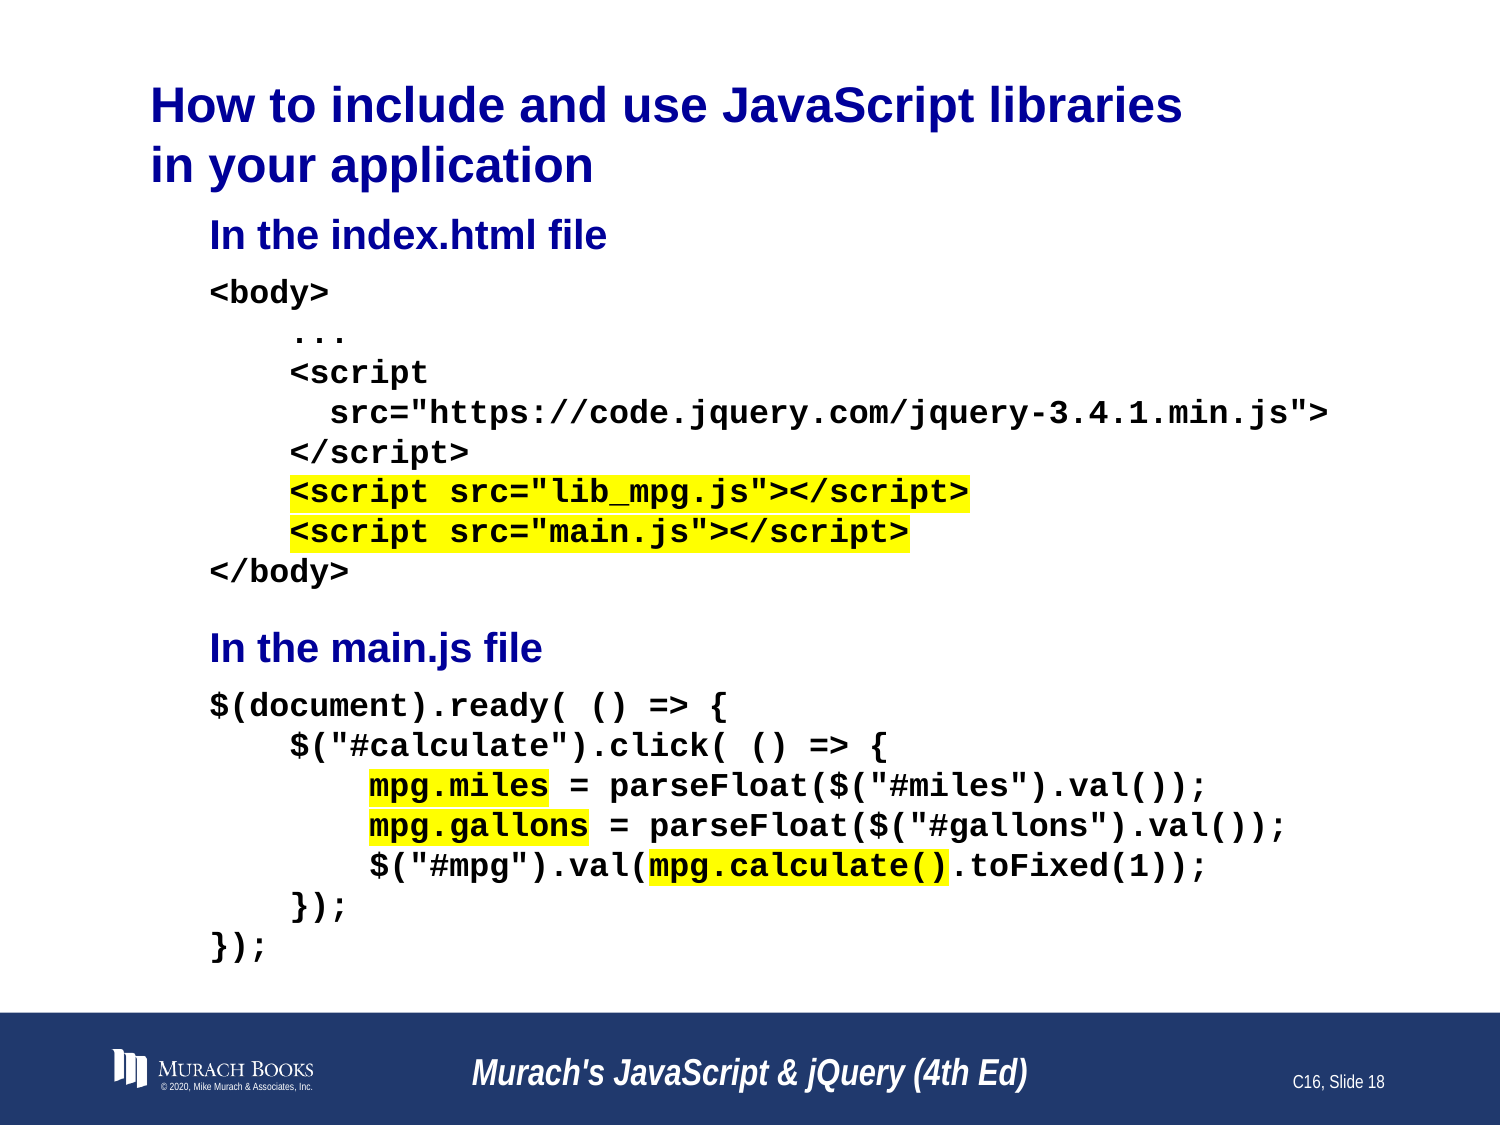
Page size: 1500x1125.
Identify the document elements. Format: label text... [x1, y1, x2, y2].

footer © 2020, Mike Murach & Associates, Inc. [12, 1025, 463, 1100]
list In the index.html file <body> ... <script src="https://code.jquery.com/jquery-3.4.1.min.js"> </script> <script src="lib_mpg.js"></script> <script src="main.js"></script> </body> In the main.js file $(document).ready( () => { $("#calculate").click( () => { mpg.miles = parseFloat($("#miles").val()); mpg.gallons = parseFloat($("#gallons").val()); $("#mpg").val(mpg.calculate().toFixed(1)); }); }); [137, 200, 1350, 1000]
title How to include and use JavaScript libraries in your application [150, 72, 1350, 194]
slide_number C16, Slide 18 [1087, 1025, 1400, 1100]
slide_number Murach's JavaScript & jQuery (4th Ed) [463, 1025, 1050, 1100]
